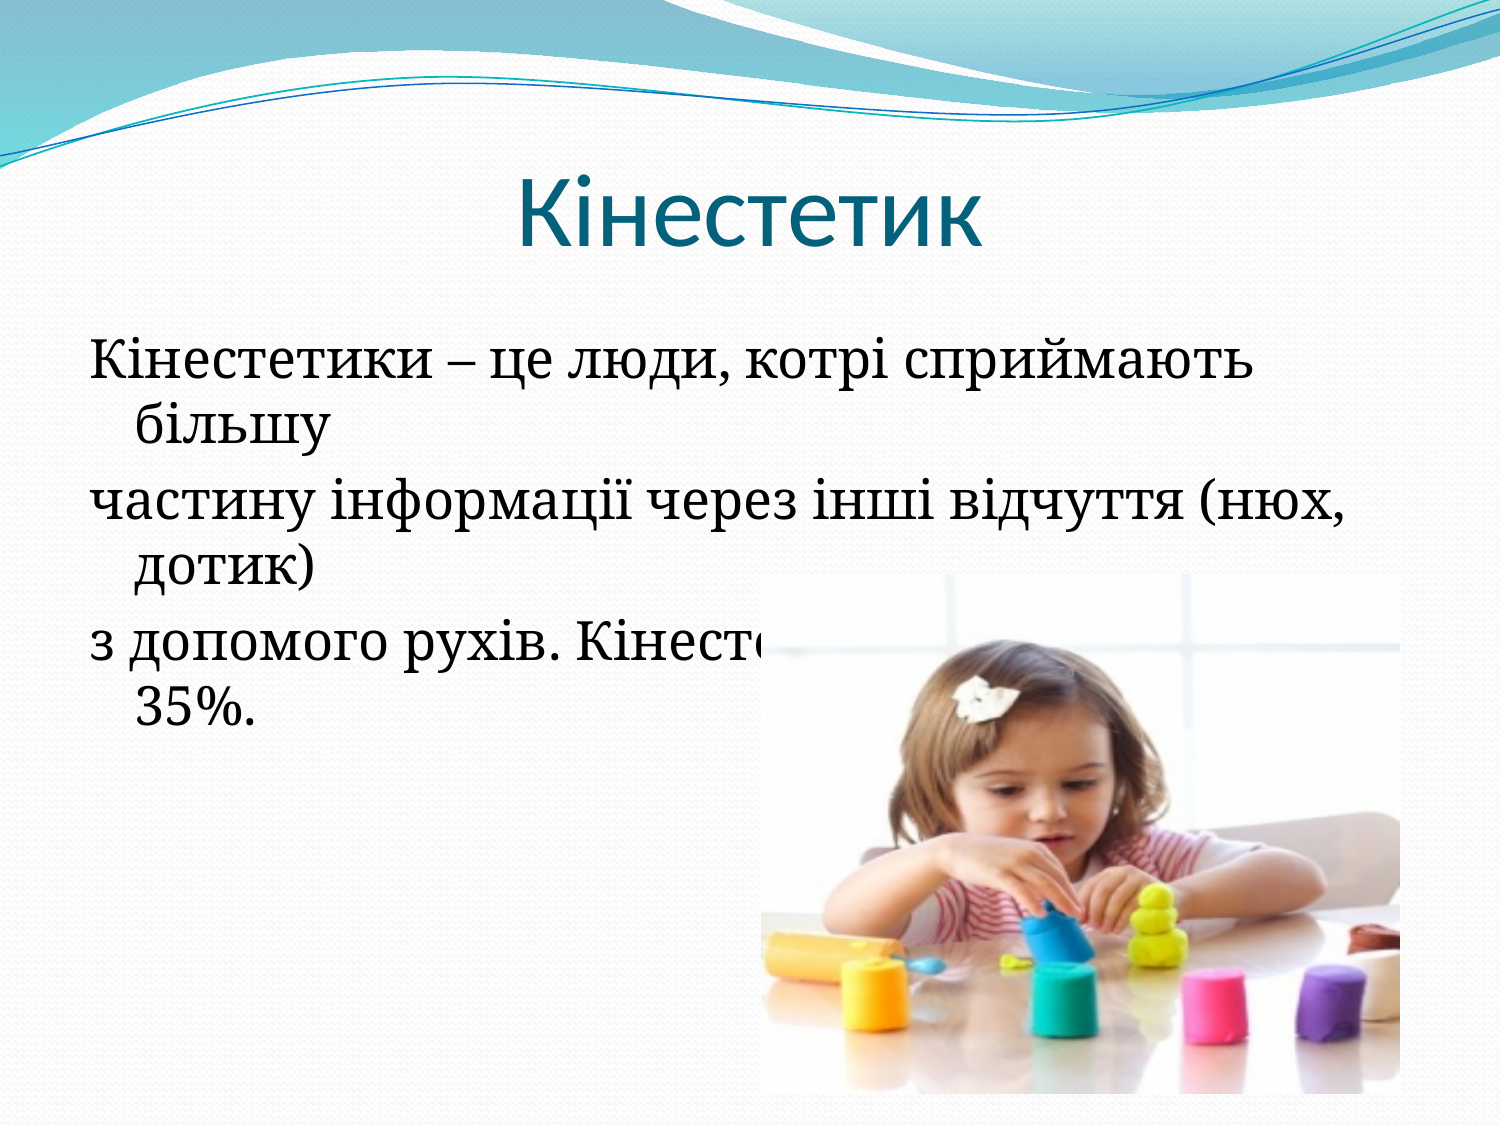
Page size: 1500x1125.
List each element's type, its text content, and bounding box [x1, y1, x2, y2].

title Кінестетик [75, 90, 1425, 268]
picture [761, 574, 1400, 1095]
list Кінестетики – це люди, котрі сприймають більшу частину інформації через інші відчуття (нюх, дотик) з допомого рухів. Кінестетиків у світі близько 35%. [75, 317, 1425, 598]
